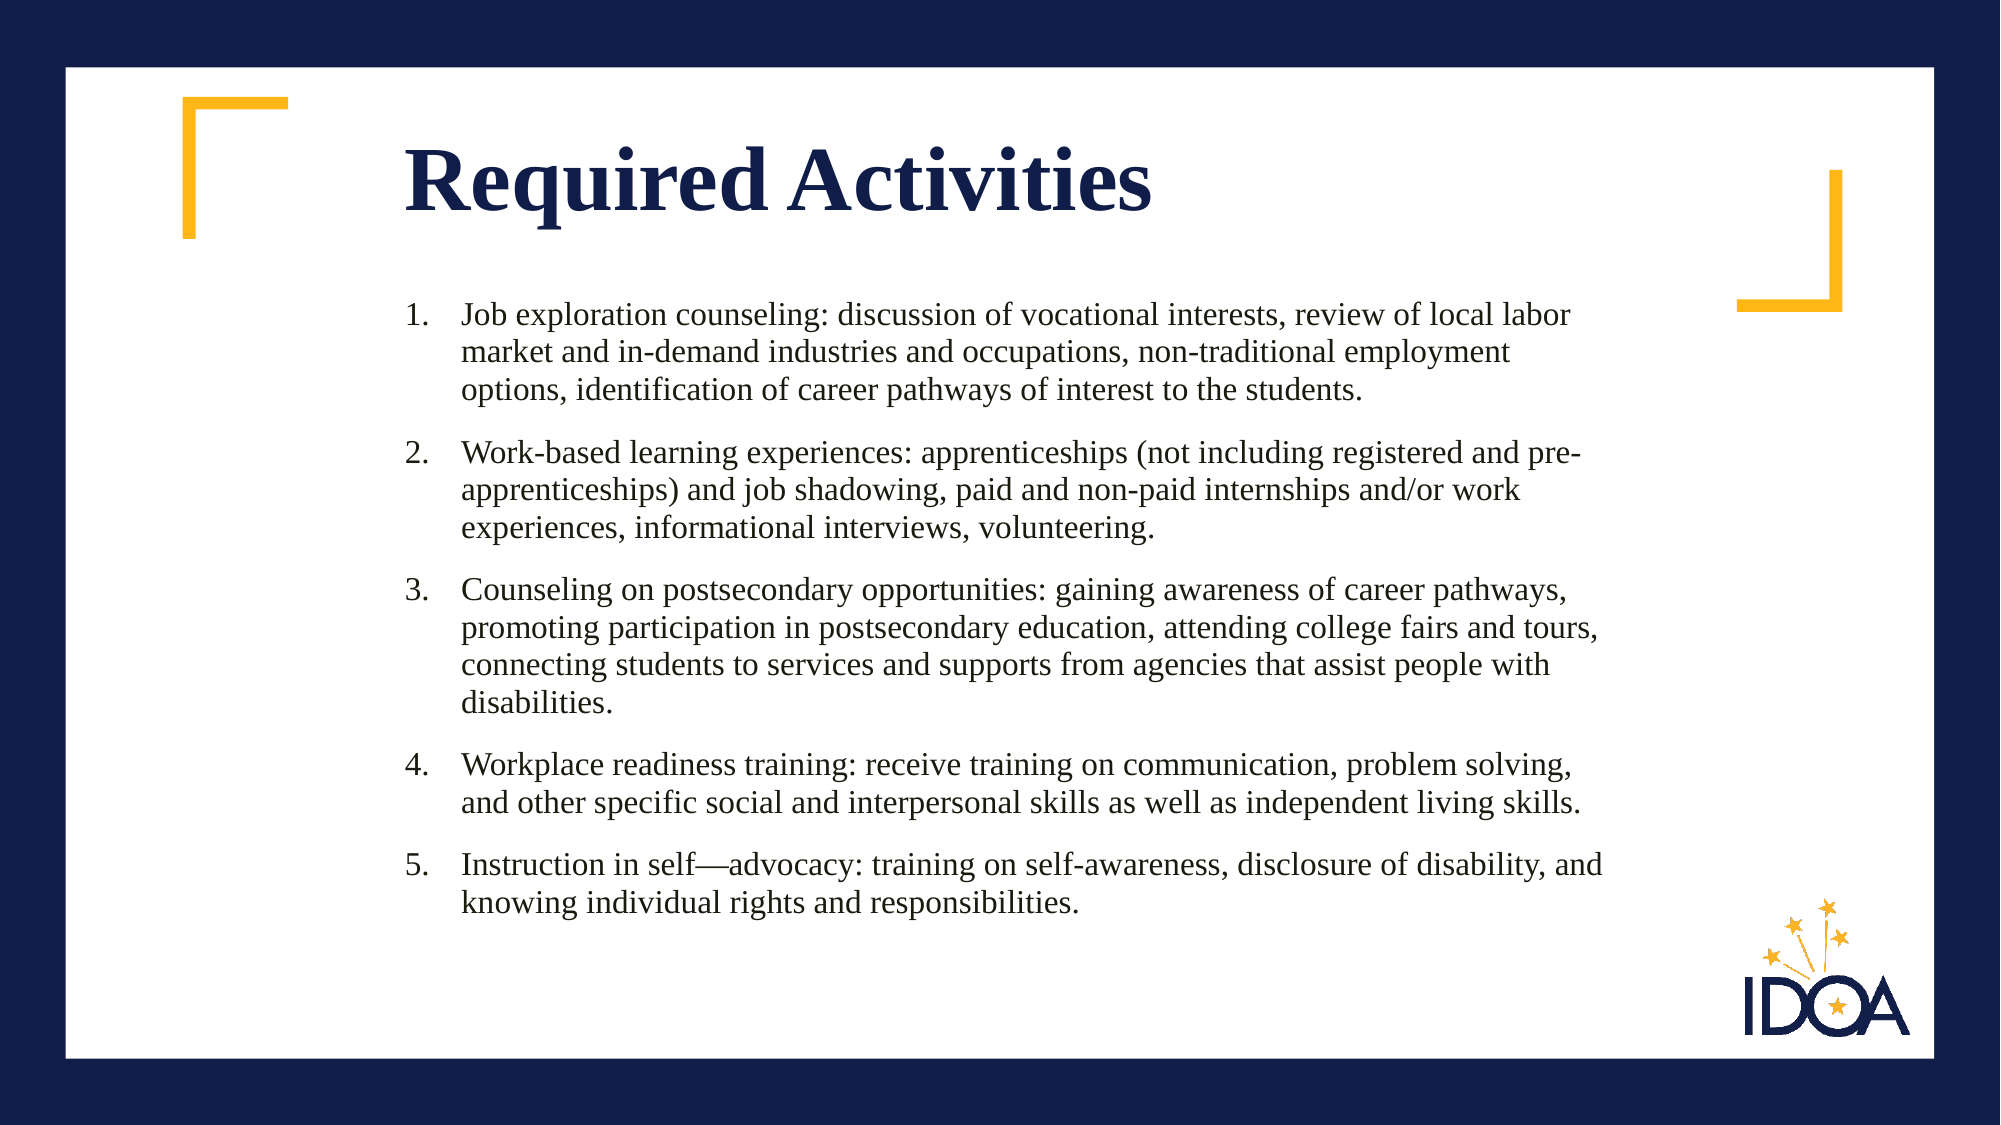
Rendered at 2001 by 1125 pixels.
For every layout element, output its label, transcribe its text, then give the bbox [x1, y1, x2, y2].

list Job exploration counseling: discussion of vocational interests, review of local labor market and in-demand industries and occupations, non-traditional employment options, identification of career pathways of interest to the students. Work-based learning experiences: apprenticeships (not including registered and pre-apprenticeships) and job shadowing, paid and non-paid internships and/or work experiences, informational interviews, volunteering. Counseling on postsecondary opportunities: gaining awareness of career pathways, promoting participation in postsecondary education, attending college fairs and tours, connecting students to services and supports from agencies that assist people with disabilities. Workplace readiness training: receive training on communication, problem solving, and other specific social and interpersonal skills as well as independent living skills. Instruction in self—advocacy: training on self-awareness, disclosure of disability, and knowing individual rights and responsibilities. [389, 288, 1628, 948]
title Required Activities [389, 125, 1628, 288]
picture [1702, 857, 1959, 1114]
